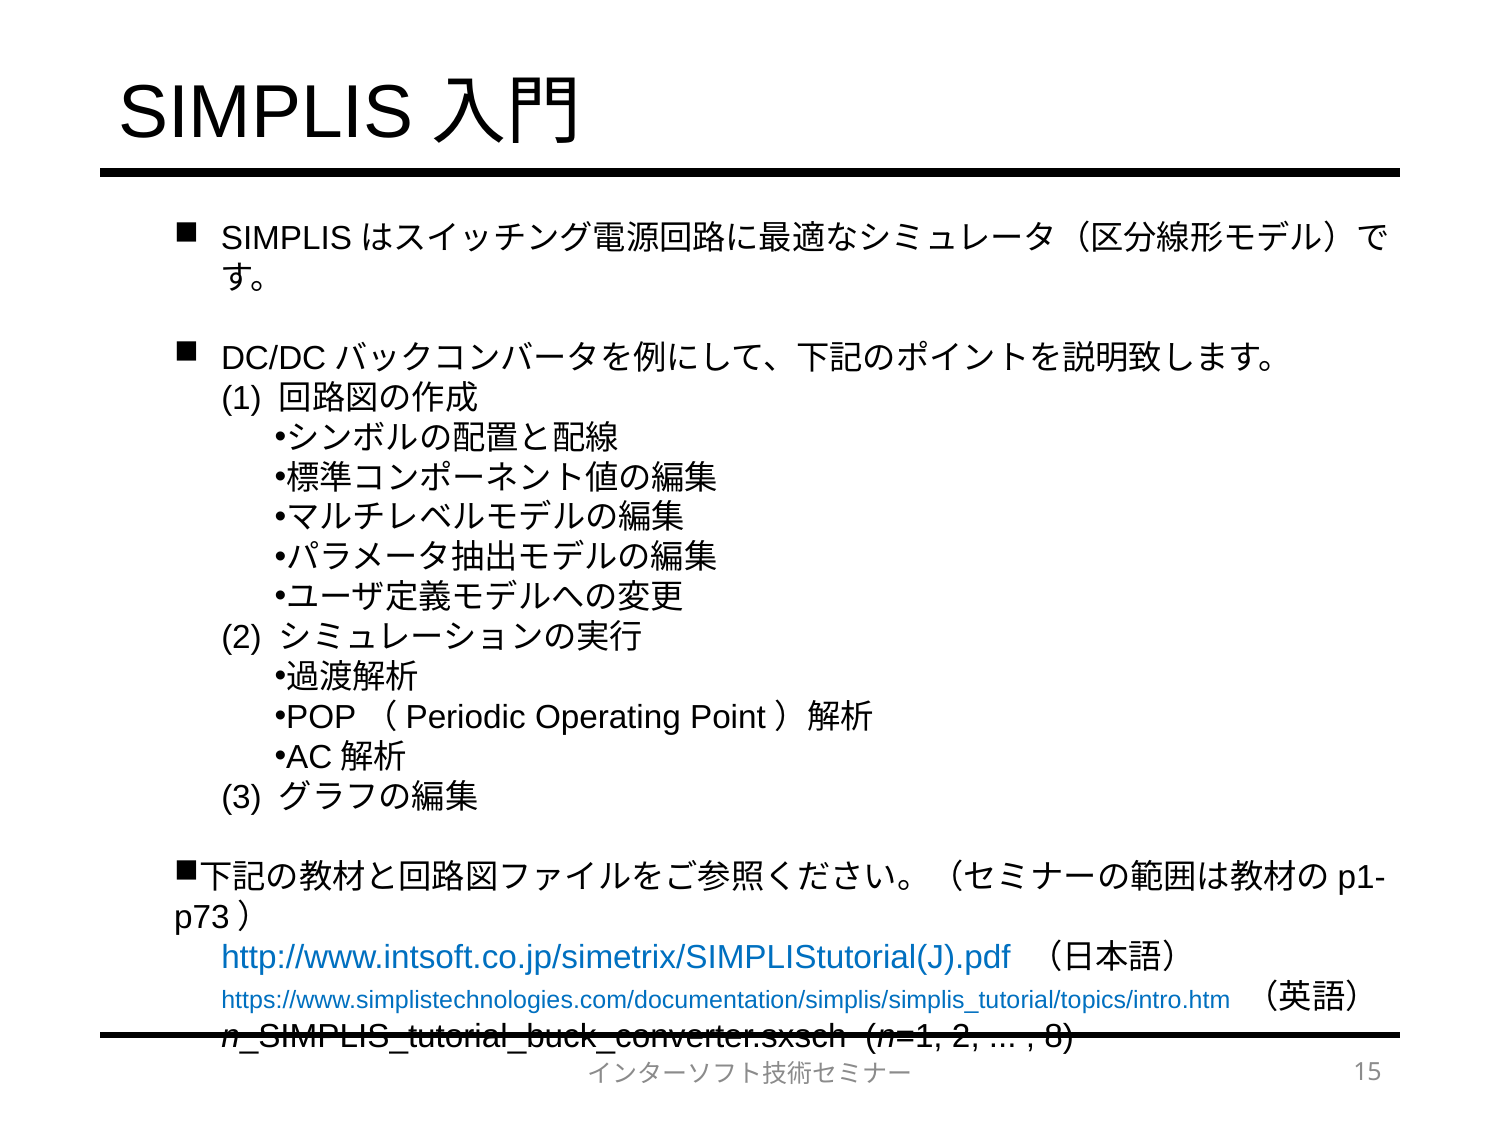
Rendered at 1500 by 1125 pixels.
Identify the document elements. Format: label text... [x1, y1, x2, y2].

footer インターソフト技術セミナー [496, 1062, 1004, 1103]
text_box SIMPLISはスイッチング電源回路に最適なシミュレータ（区分線形モデル）です。 DC/DCバックコンバータを例にして、下記のポイントを説明致します。 (1) 回路図の作成 シンボルの配置と配線 標準コンポーネント値の編集 マルチレベルモデルの編集 パラメータ抽出モデルの編集 ユーザ定義モデルへの変更 (2) シミュレーションの実行 過渡解析 POP（Periodic Operating Point）解析 AC解析 (3) グラフの編集 下記の教材と回路図ファイルをご参照ください。（セミナーの範囲は教材のp1-p73） http://www.intsoft.co.jp/simetrix/SIMPLIStutorial(J).pdf （日本語） https://www.simplistechnologies.com/documentation/simplis/simplis_tutorial/topics/intro.htm （英語） n_SIMPLIS_tutorial_buck_converter.sxsch (n=1, 2, ... , 8) [159, 208, 1424, 1062]
title SIMPLIS入門 [103, 59, 1403, 167]
slide_number 15 [1059, 1062, 1397, 1103]
